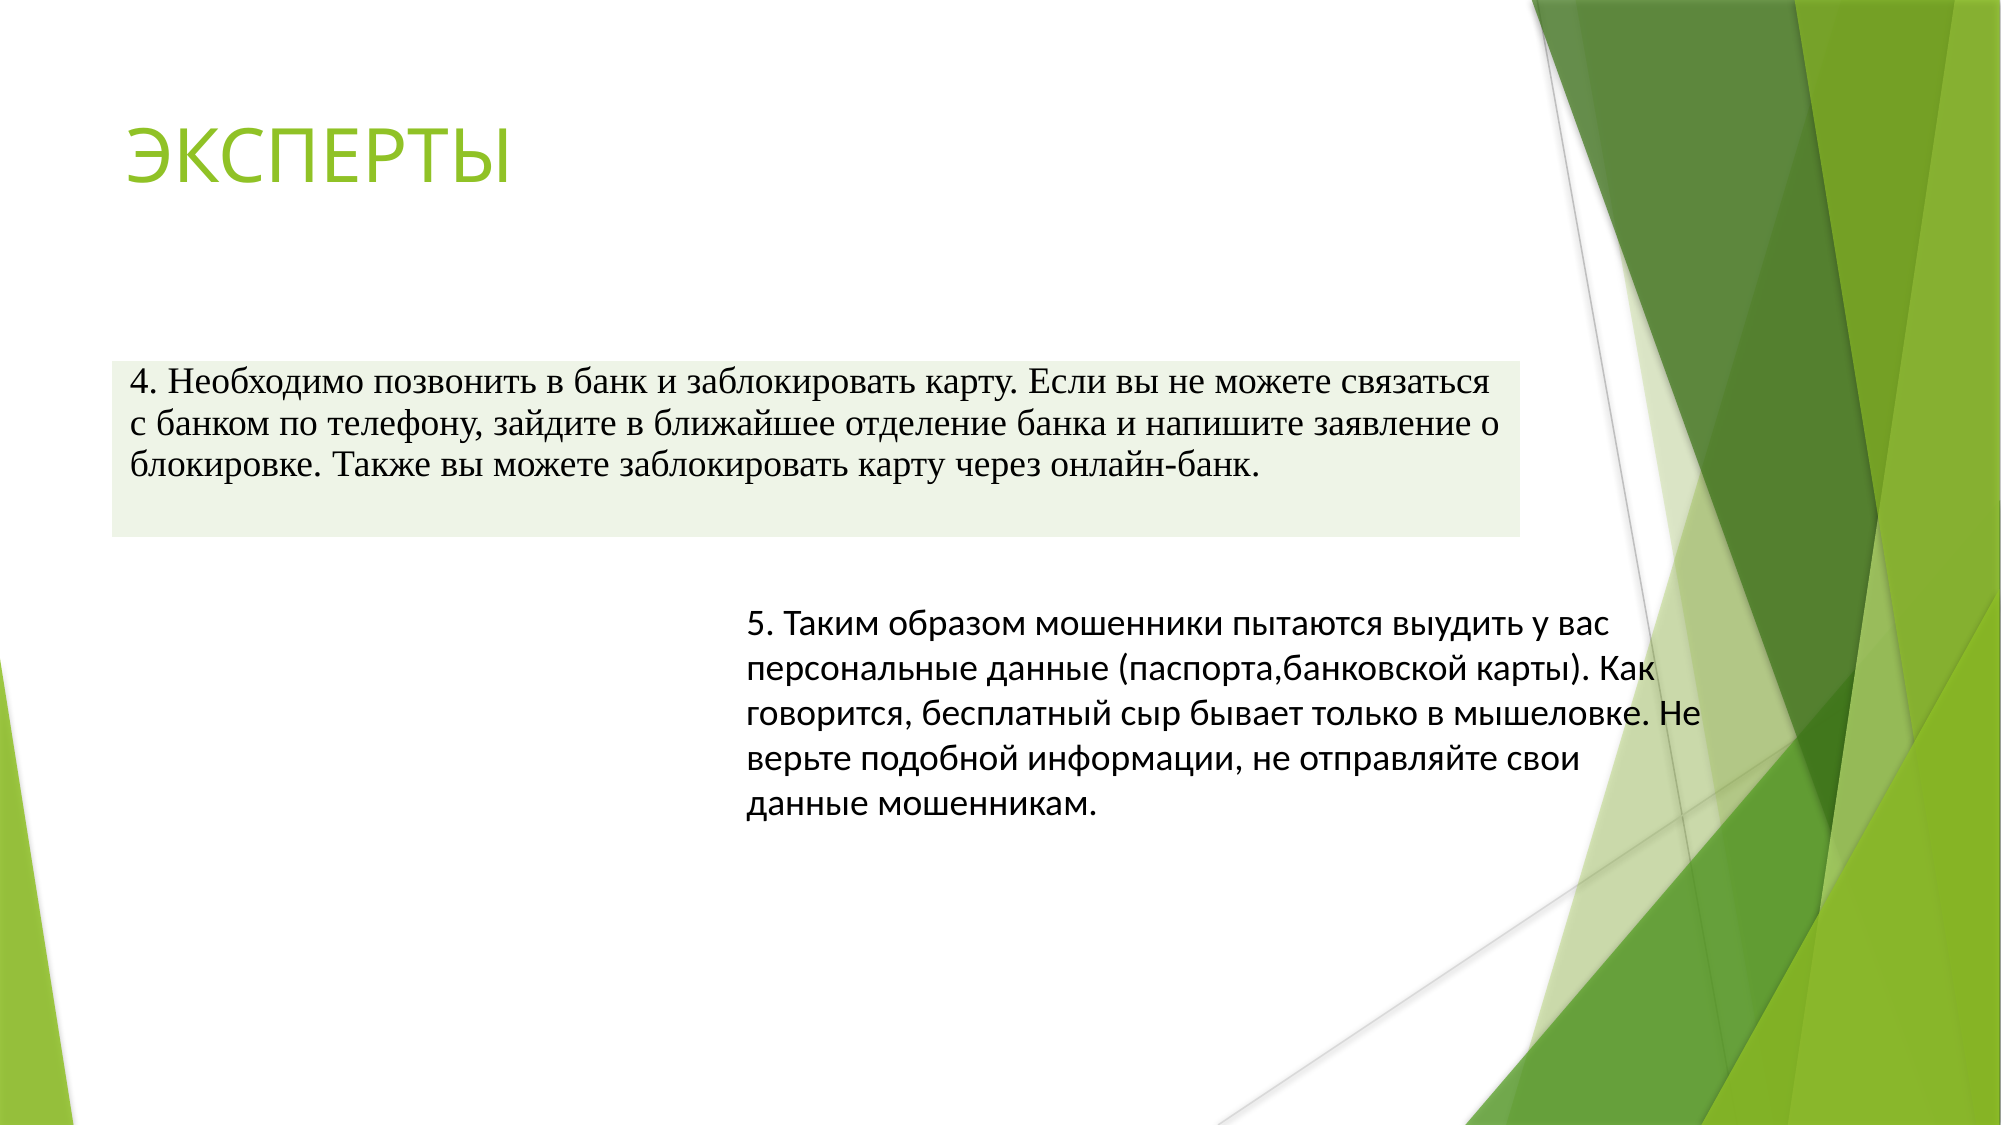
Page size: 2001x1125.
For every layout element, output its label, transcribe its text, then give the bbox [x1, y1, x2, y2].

table_header 4. Необходимо позвонить в банк и заблокировать карту. Если вы не можете связаться с банком по телефону, зайдите в ближайшее отделение банка и напишите заявление о блокировке. Также вы можете заблокировать карту через онлайн-банк. [112, 361, 1520, 537]
title ЭКСПЕРТЫ [111, 99, 1522, 317]
text_box 5. Таким образом мошенники пытаются выудить у вас персональные данные (паспорта,банковской карты). Как говорится, бесплатный сыр бывает только в мышеловке. Не верьте подобной информации, не отправляйте свои данные мошенникам. [731, 590, 1720, 831]
